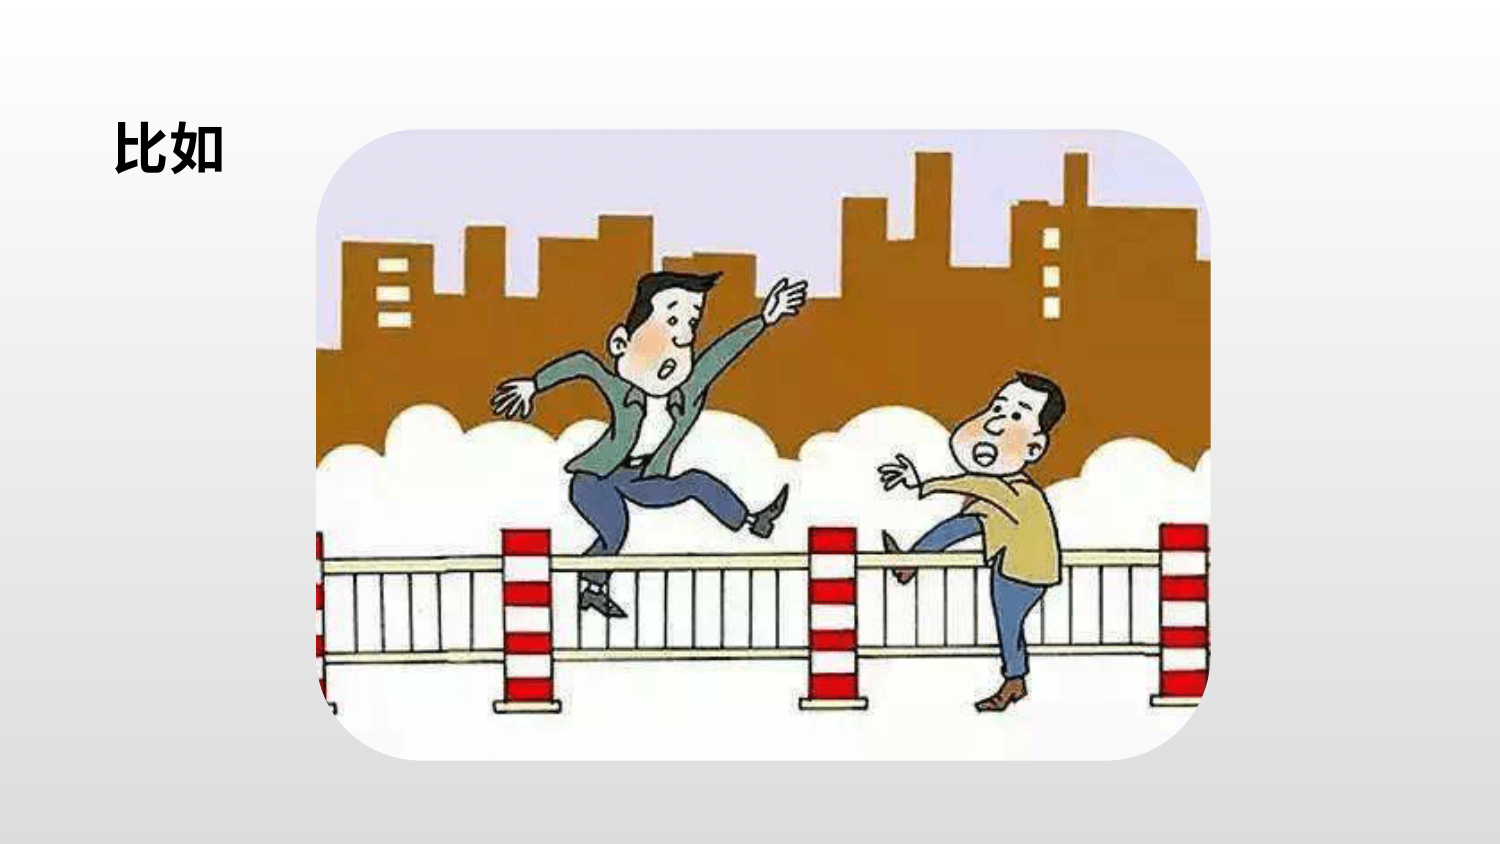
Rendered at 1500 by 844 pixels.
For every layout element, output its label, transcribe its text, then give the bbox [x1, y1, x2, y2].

picture [315, 128, 1211, 761]
text_box 比如 [101, 87, 280, 187]
